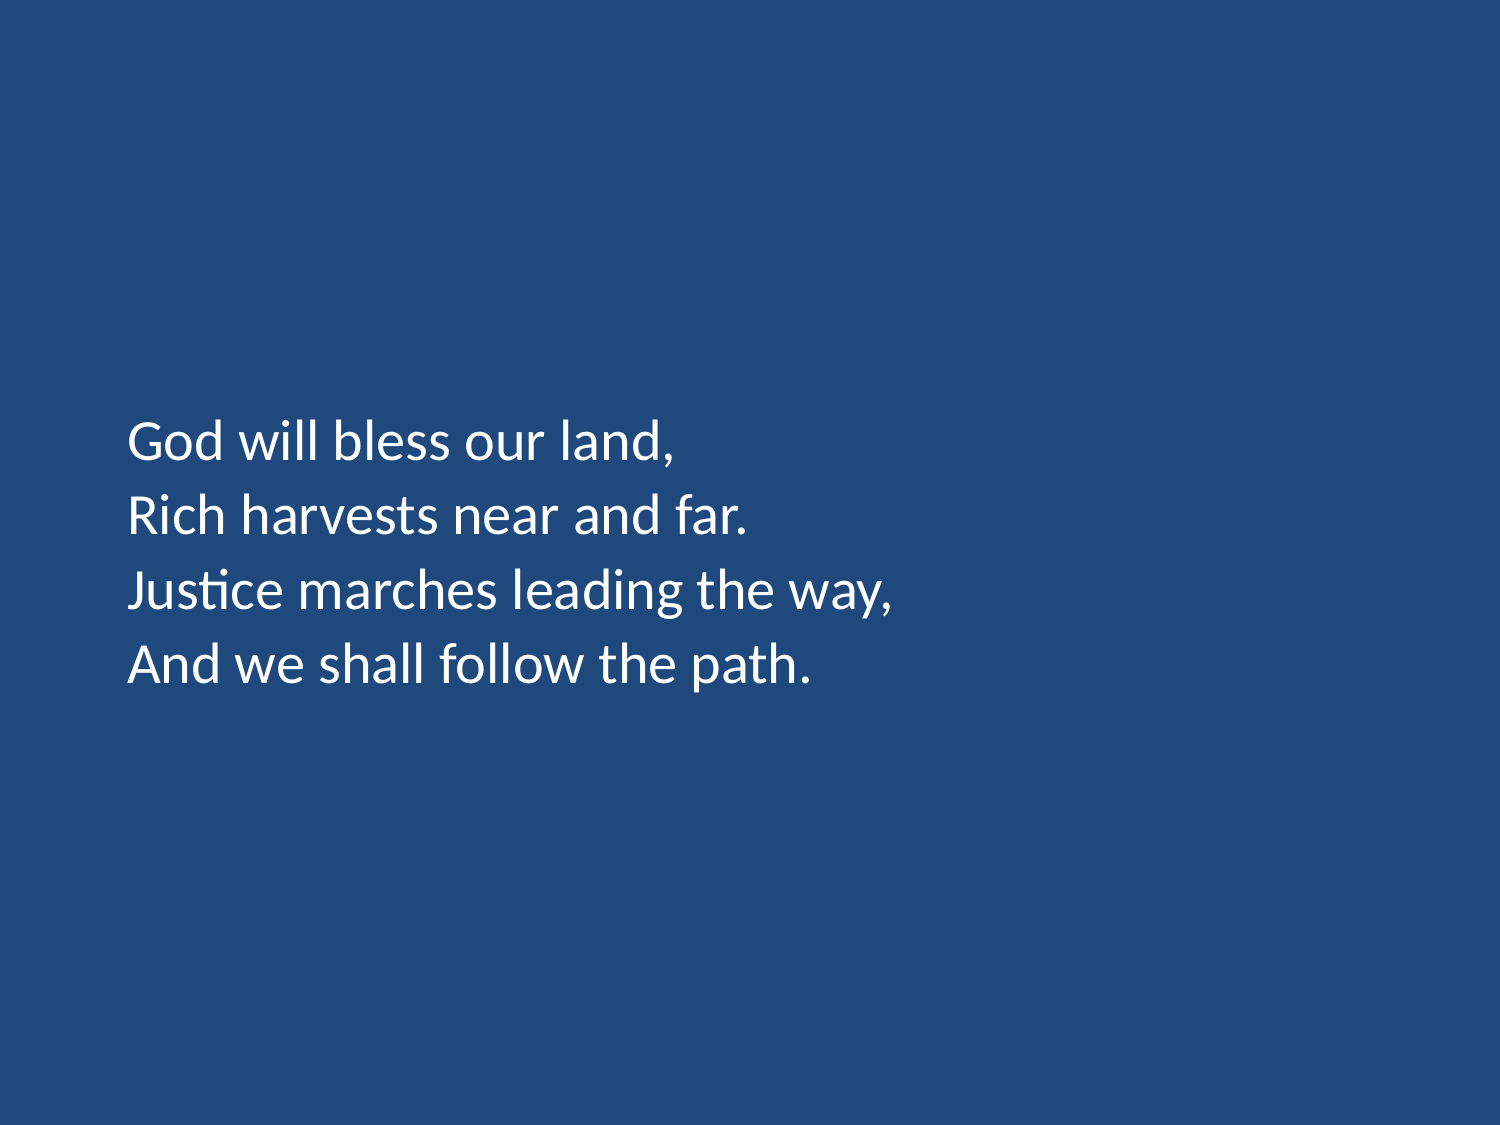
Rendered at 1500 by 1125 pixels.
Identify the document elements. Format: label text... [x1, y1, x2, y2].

list God will bless our land, Rich harvests near and far. Justice marches leading the way, And we shall follow the path. [112, 402, 1450, 723]
